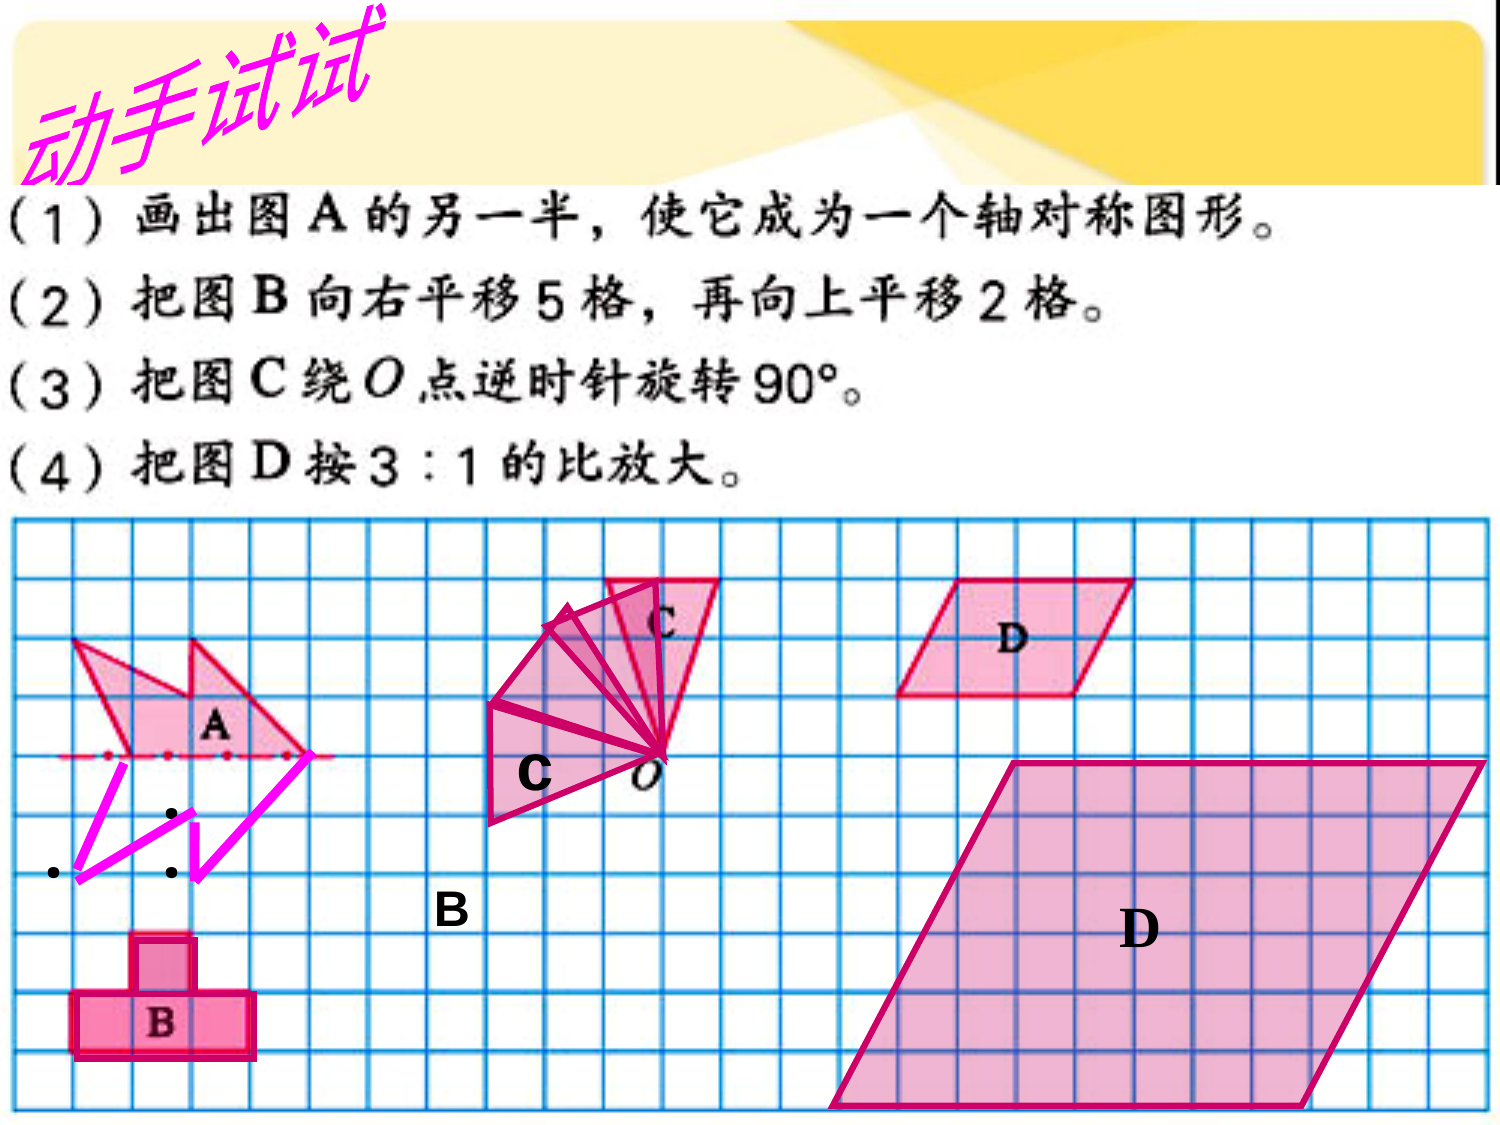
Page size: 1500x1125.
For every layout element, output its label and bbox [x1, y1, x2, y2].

text_box [76, 940, 255, 1059]
picture [0, 0, 1500, 1125]
